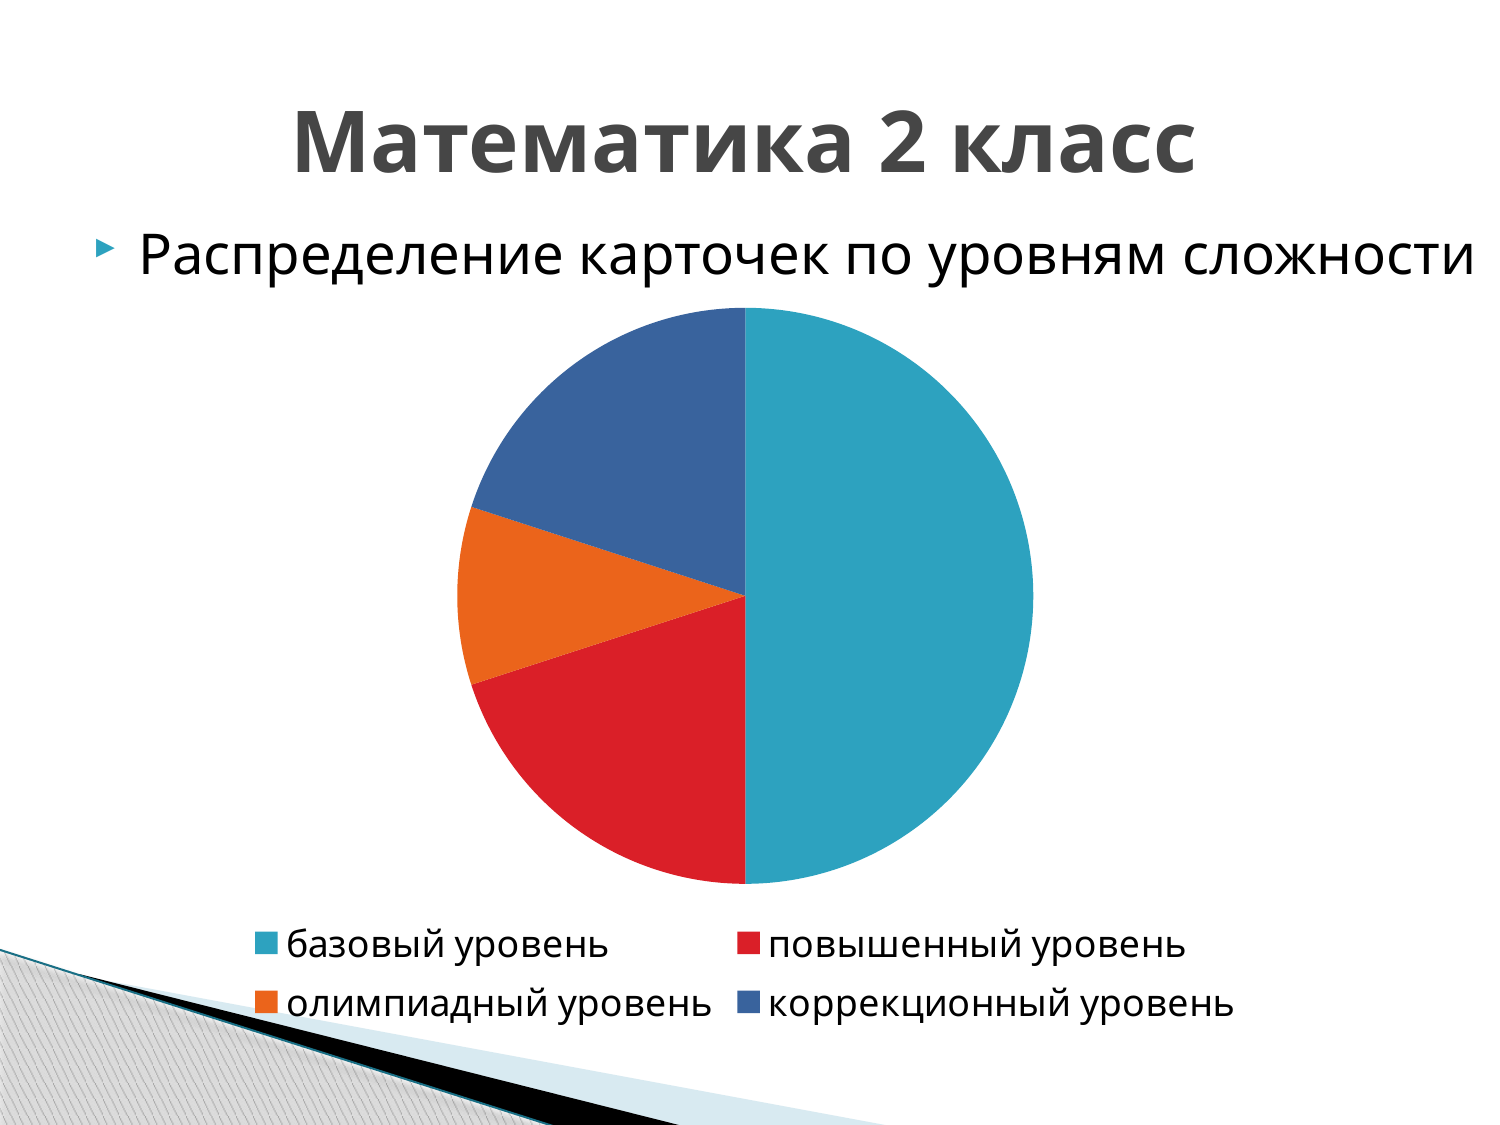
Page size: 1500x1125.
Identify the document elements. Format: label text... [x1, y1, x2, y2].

chart [70, 292, 1421, 1036]
list Распределение карточек по уровням сложности [58, 210, 1500, 336]
title Математика 2 класс [75, 45, 1425, 210]
